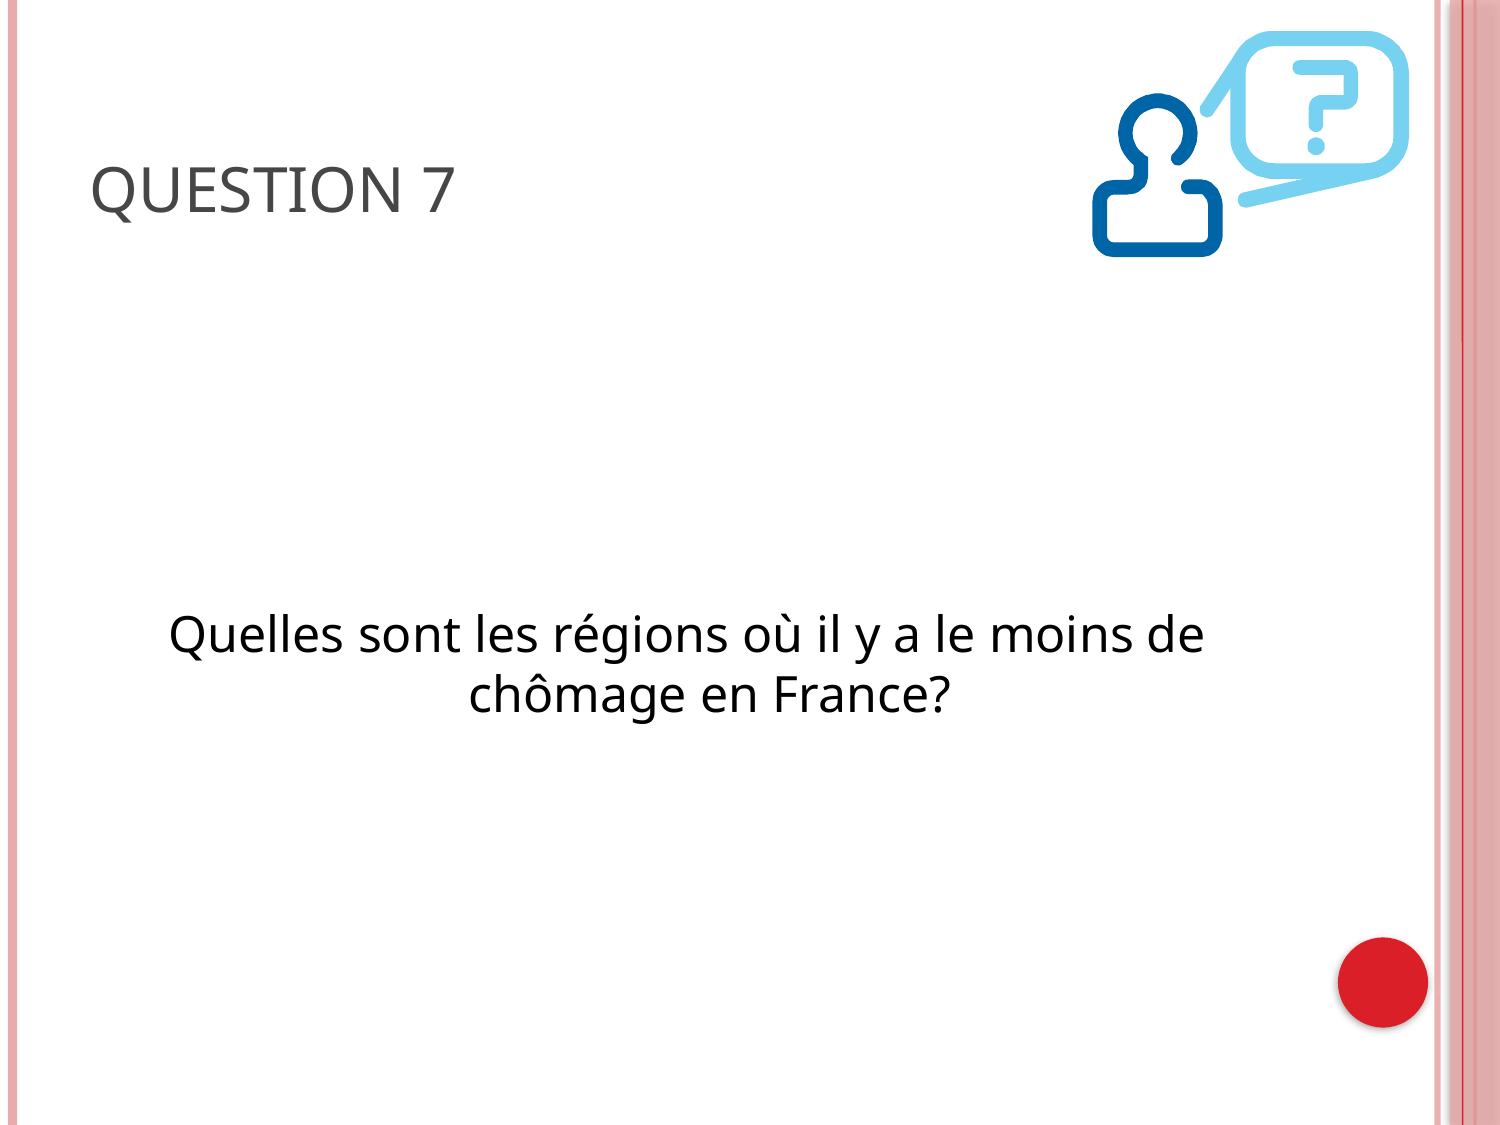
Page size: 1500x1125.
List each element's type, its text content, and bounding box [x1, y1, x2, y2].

list Quelles sont les régions où il y a le moins de chômage en France? [74, 262, 1301, 1063]
picture [1091, 30, 1410, 258]
title Question 7 [75, 45, 1086, 233]
